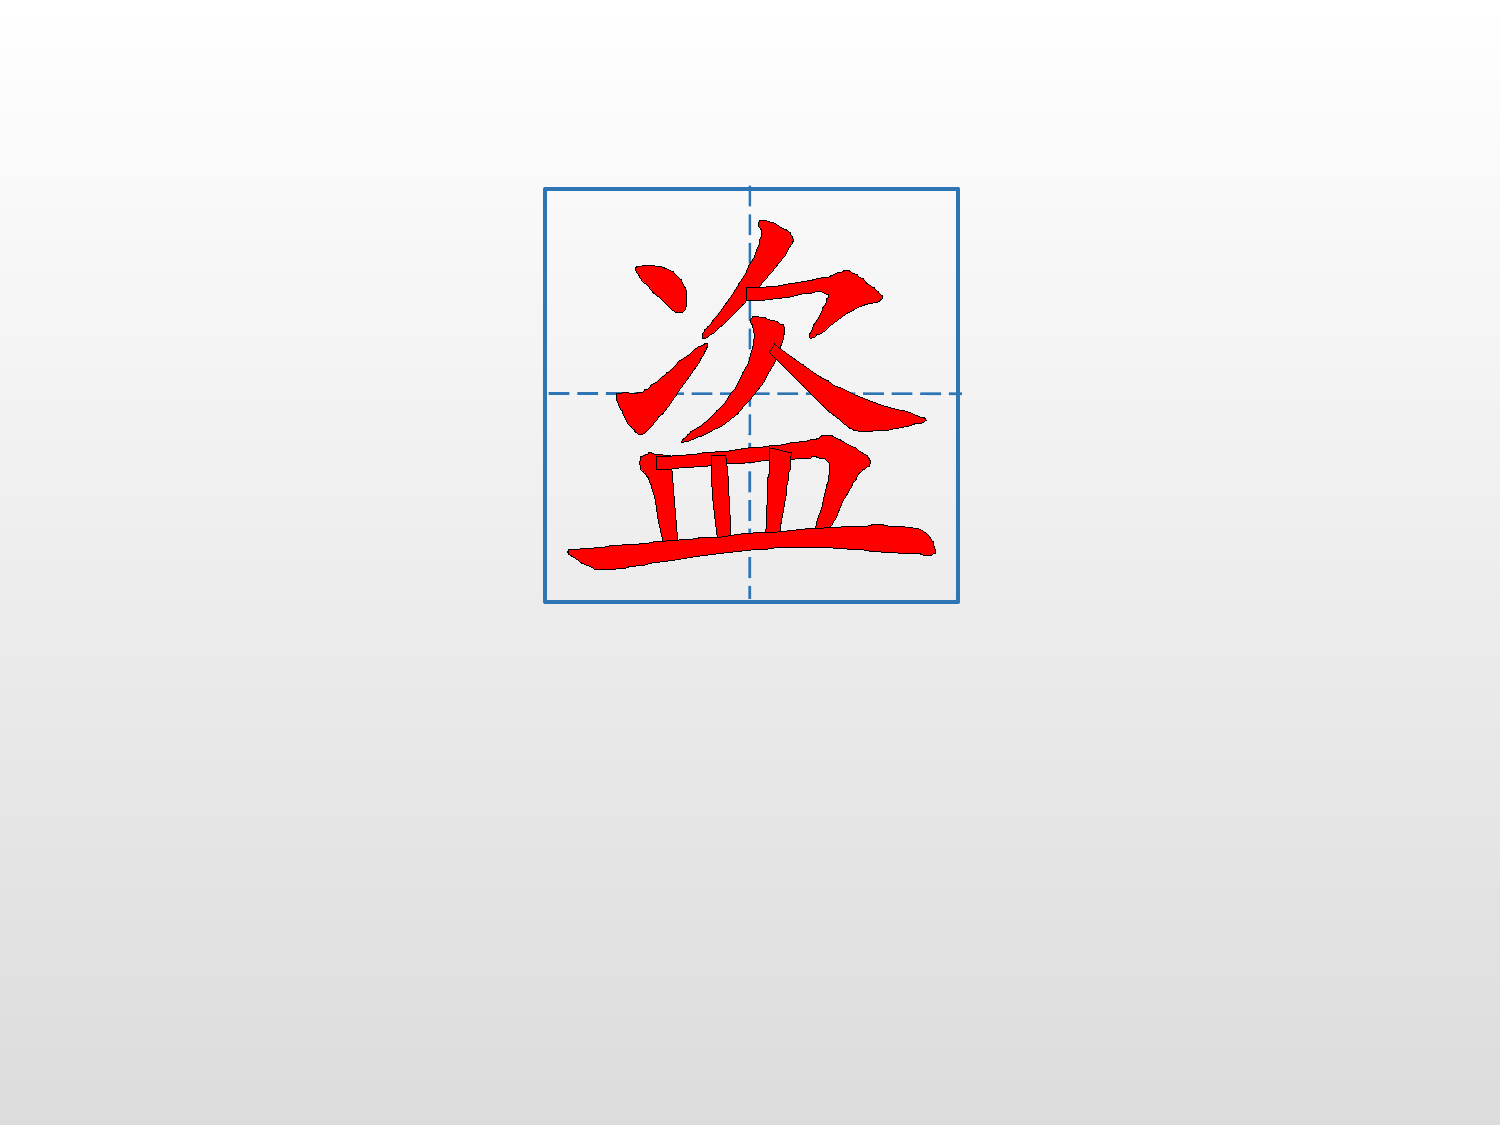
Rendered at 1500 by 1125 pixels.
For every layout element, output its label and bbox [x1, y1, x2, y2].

text_box [544, 185, 962, 603]
